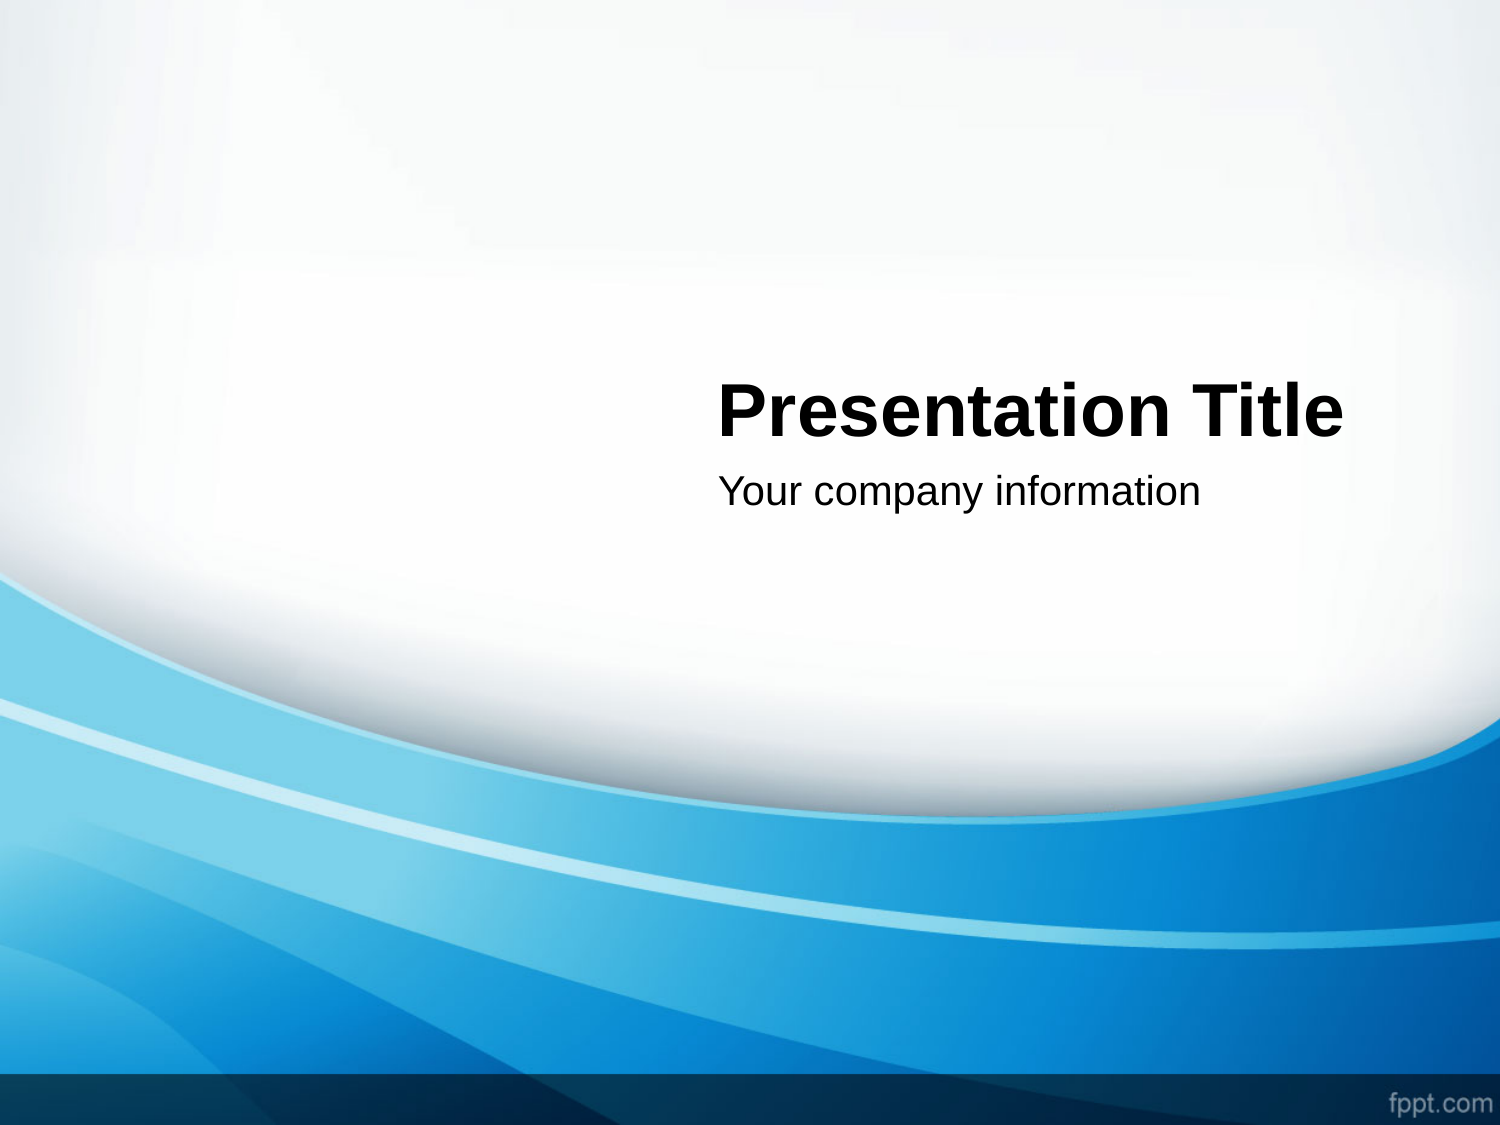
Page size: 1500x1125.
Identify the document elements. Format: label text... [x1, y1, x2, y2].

subtitle Your company information [702, 456, 1388, 551]
title Presentation Title [702, 361, 1436, 452]
picture [0, 0, 1500, 1125]
